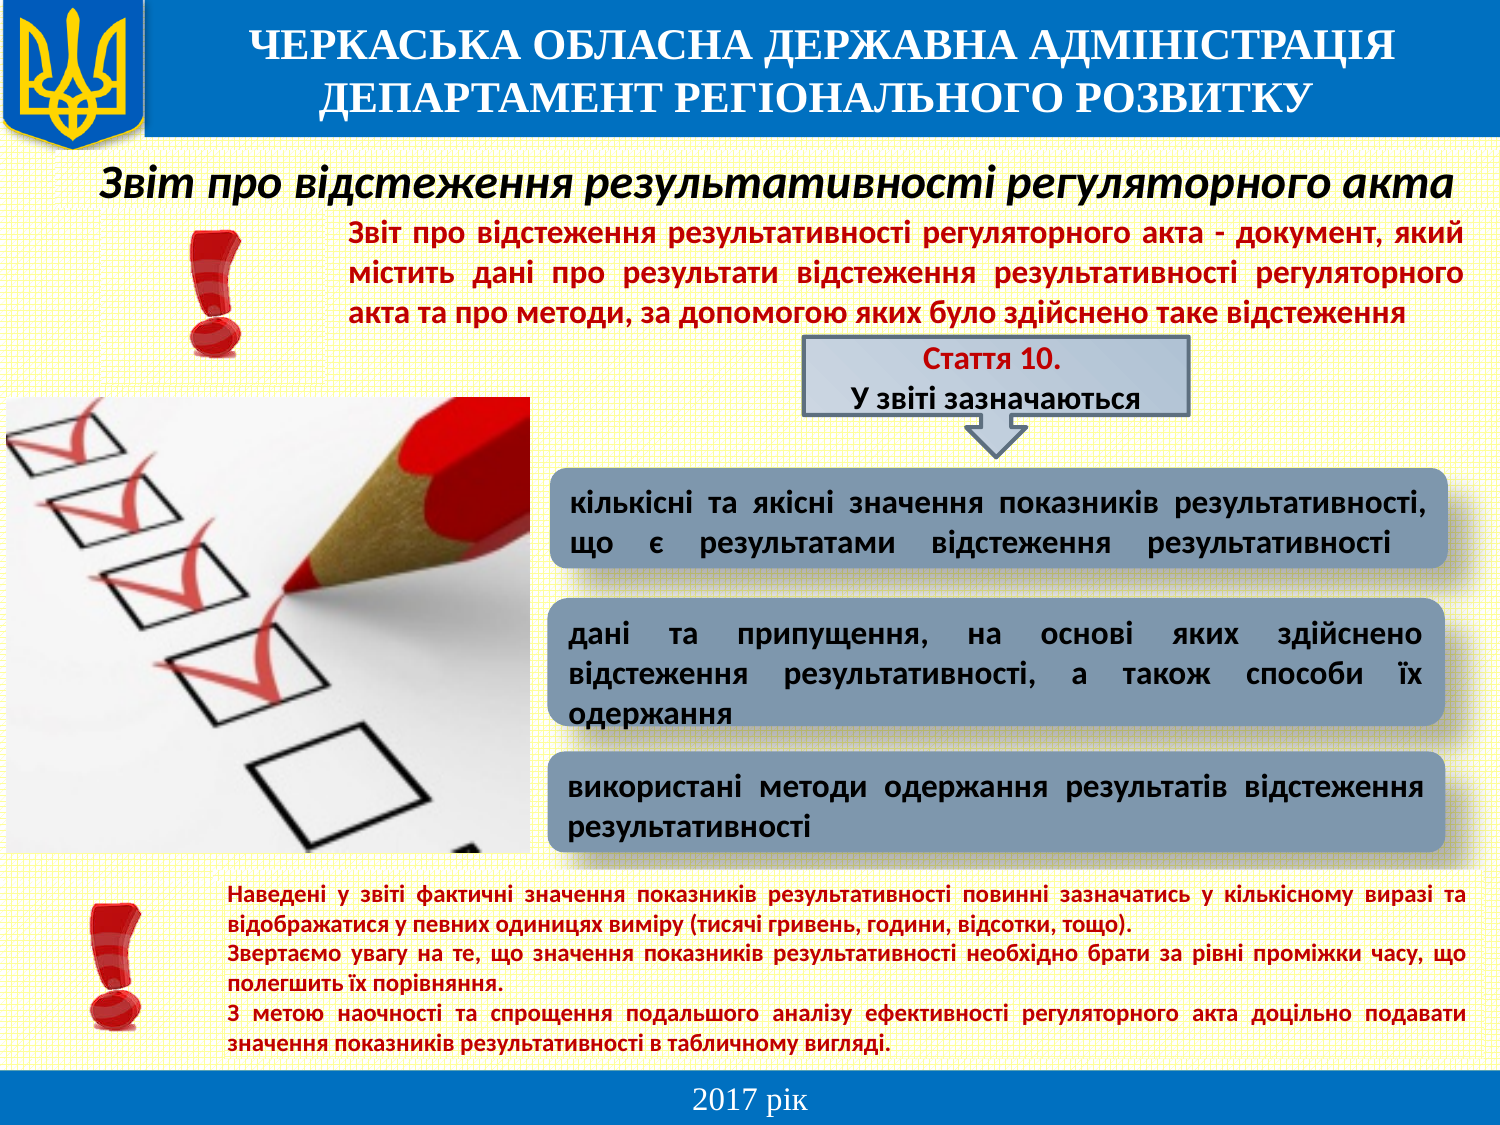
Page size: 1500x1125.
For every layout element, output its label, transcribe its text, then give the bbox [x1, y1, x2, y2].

picture [0, 0, 145, 151]
list 2017 рік [0, 1070, 1500, 1125]
text_box дані та припущення, на основі яких здійснено відстеження результативності, а також способи їх одержання [545, 595, 1448, 729]
picture [100, 207, 325, 386]
text_box кількісні та якісні значення показників результативності, що є результатами відстеження результативності [547, 465, 1450, 571]
text_box Стаття 10. У звіті зазначаються [801, 334, 1191, 460]
text_box використані методи одержання результатів відстеження результативності [545, 749, 1448, 855]
text_box Звіт про відстеження результативності регуляторного акта [55, 150, 1500, 209]
list Стаття 1. Звіт про відстеження результативності регуляторного акта - документ, який містить дані про результати відстеження результативності регуляторного акта та про методи, за допомогою яких було здійснено таке відстеження [333, 209, 1481, 338]
picture [6, 396, 531, 853]
title ЧЕРКАСЬКА ОБЛАСНА ДЕРЖАВНА АДМІНІСТРАЦІЯ ДЕПАРТАМЕНТ РЕГІОНАЛЬНОГО РОЗВИТКУ [151, 0, 1500, 138]
picture [0, 881, 225, 1059]
text_box Наведені у звіті фактичні значення показників результативності повинні зазначатись у кількісному виразі та відображатися у певних одиницях виміру (тисячі гривень, години, відсотки, тощо). Звертаємо увагу на те, що значення показників результативності необхідно брати за рівні проміжки часу, що полегшить їх порівняння. З метою наочності та спрощення подальшого аналізу ефективності регуляторного акта доцільно подавати значення показників результативності в табличному вигляді. [212, 869, 1484, 1059]
